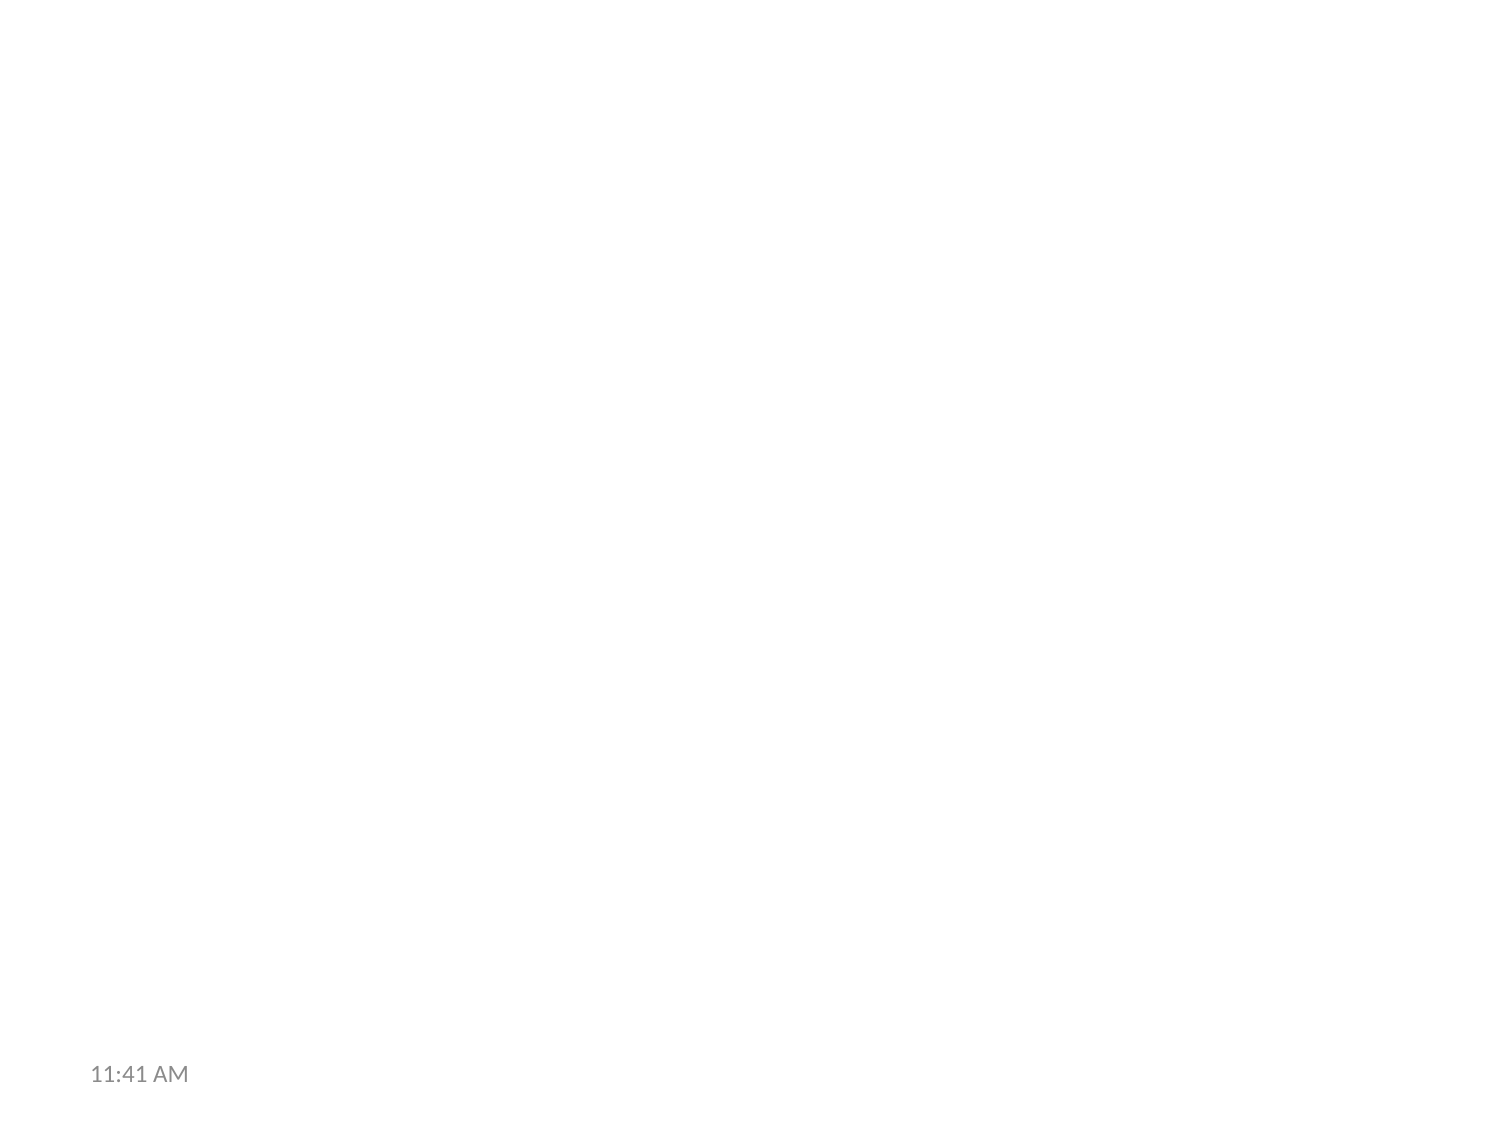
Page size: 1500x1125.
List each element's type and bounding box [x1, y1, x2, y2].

slide_number [75, 1042, 425, 1103]
